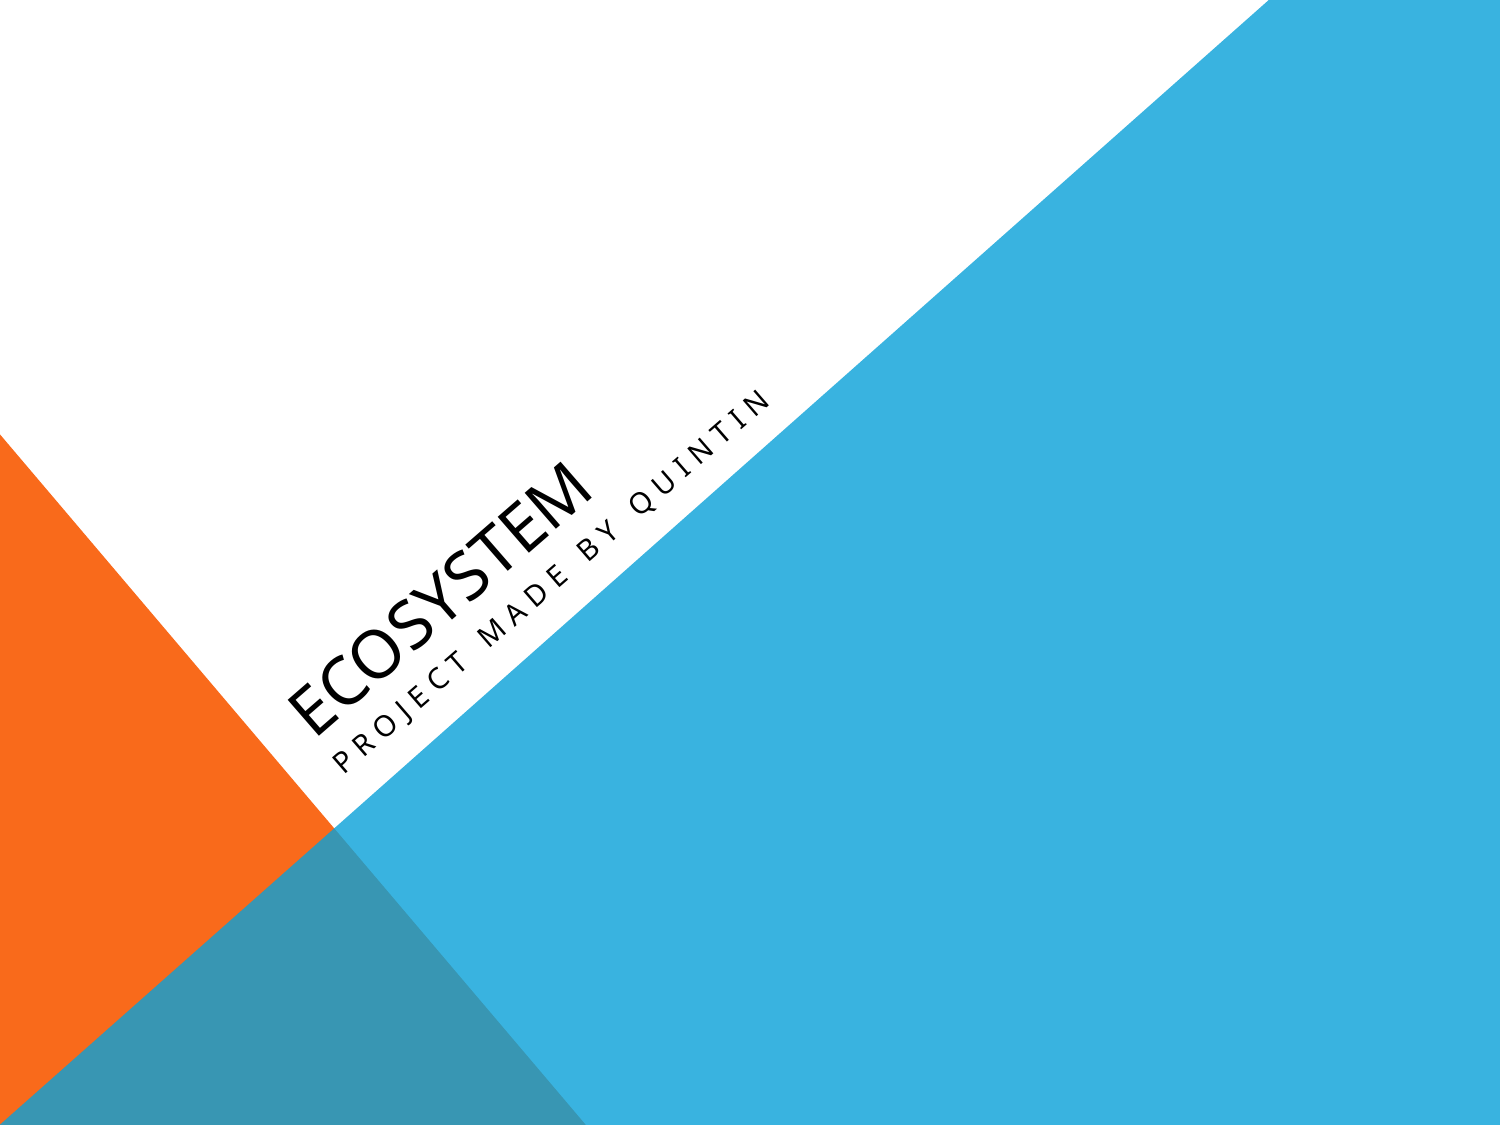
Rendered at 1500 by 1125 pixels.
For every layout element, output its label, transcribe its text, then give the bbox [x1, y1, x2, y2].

subtitle Project made by quintin [312, 61, 1154, 804]
title ecosystem [182, 4, 1012, 761]
